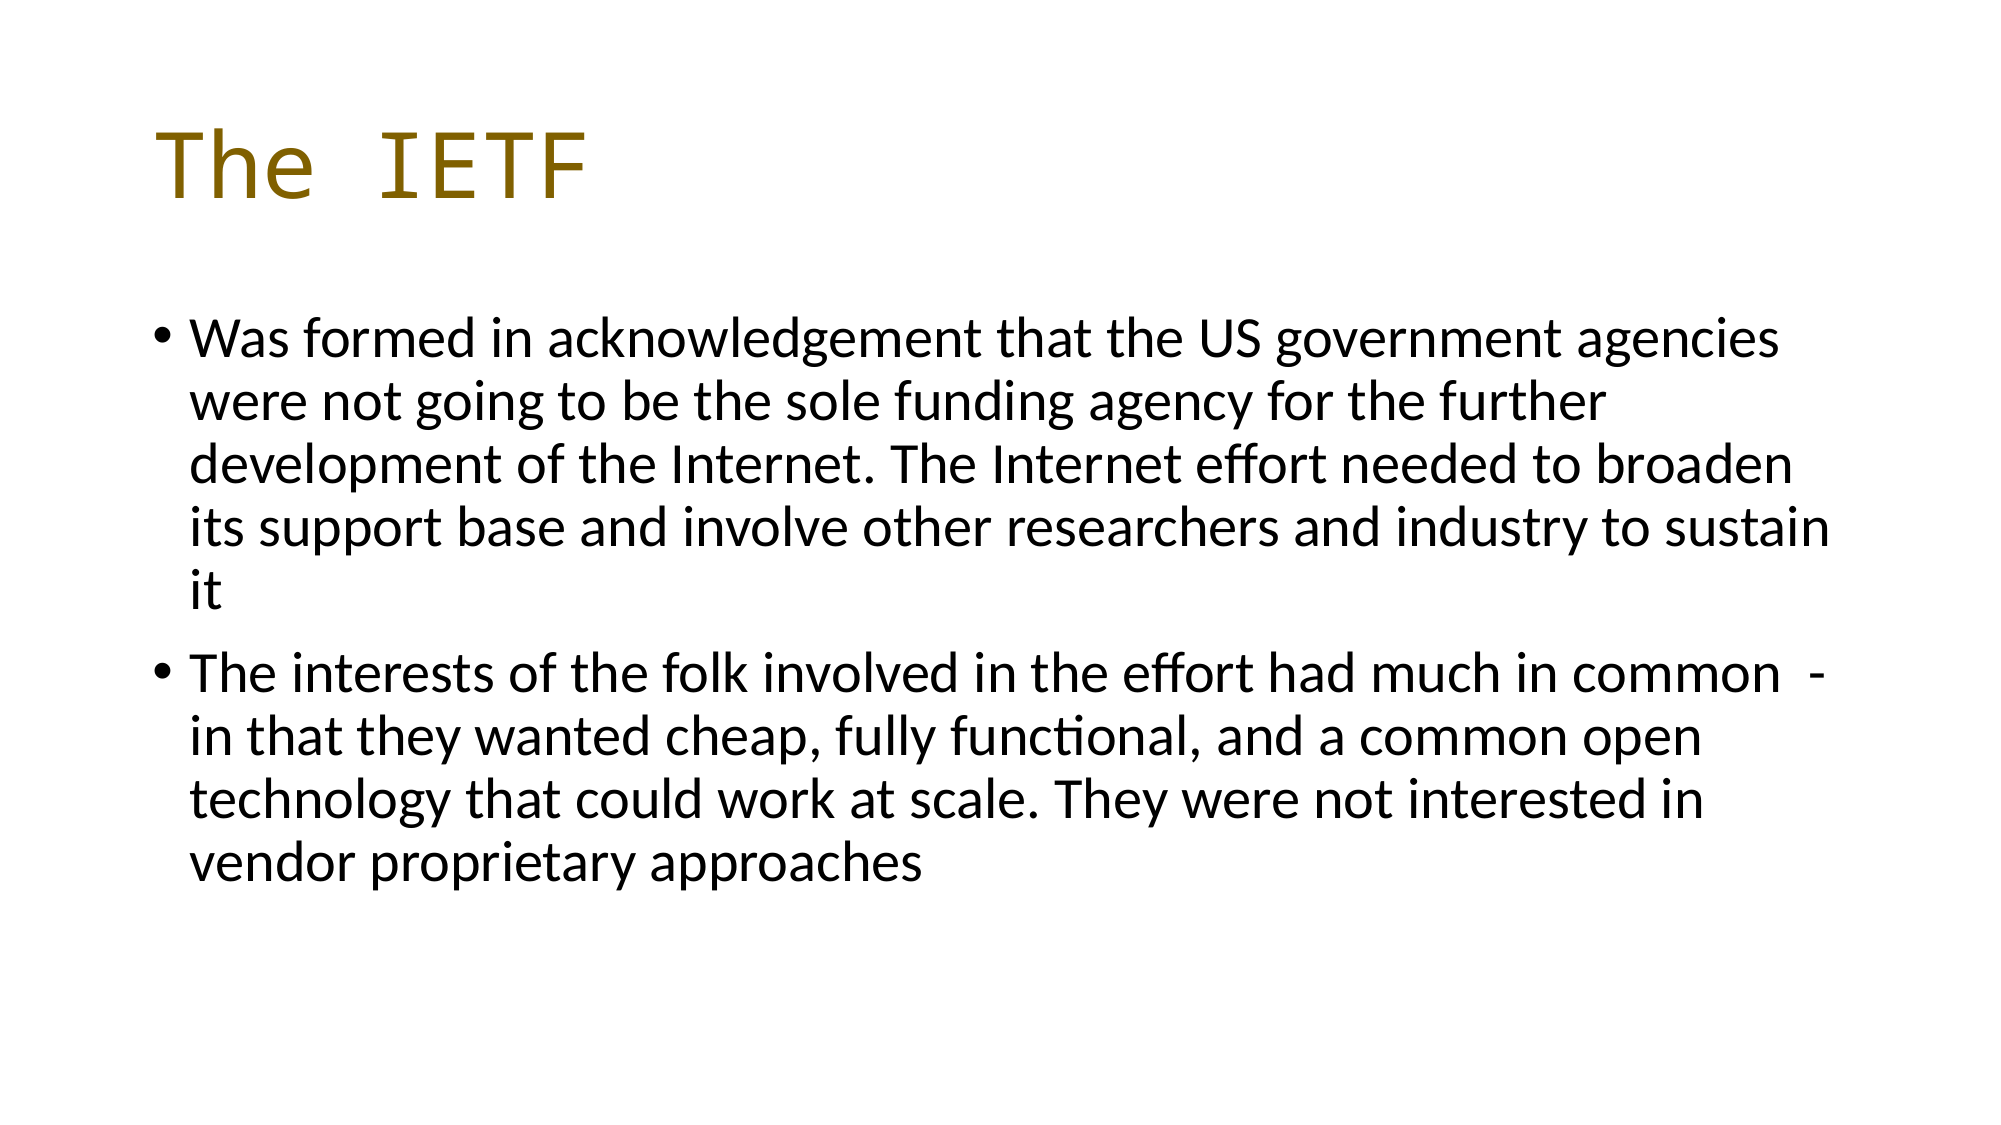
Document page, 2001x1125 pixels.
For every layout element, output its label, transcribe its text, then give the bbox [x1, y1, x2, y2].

title The IETF [137, 59, 1863, 278]
list Was formed in acknowledgement that the US government agencies were not going to be the sole funding agency for the further development of the Internet. The Internet effort needed to broaden its support base and involve other researchers and industry to sustain it The interests of the folk involved in the effort had much in common - in that they wanted cheap, fully functional, and a common open technology that could work at scale. They were not interested in vendor proprietary approaches [137, 299, 1863, 1014]
